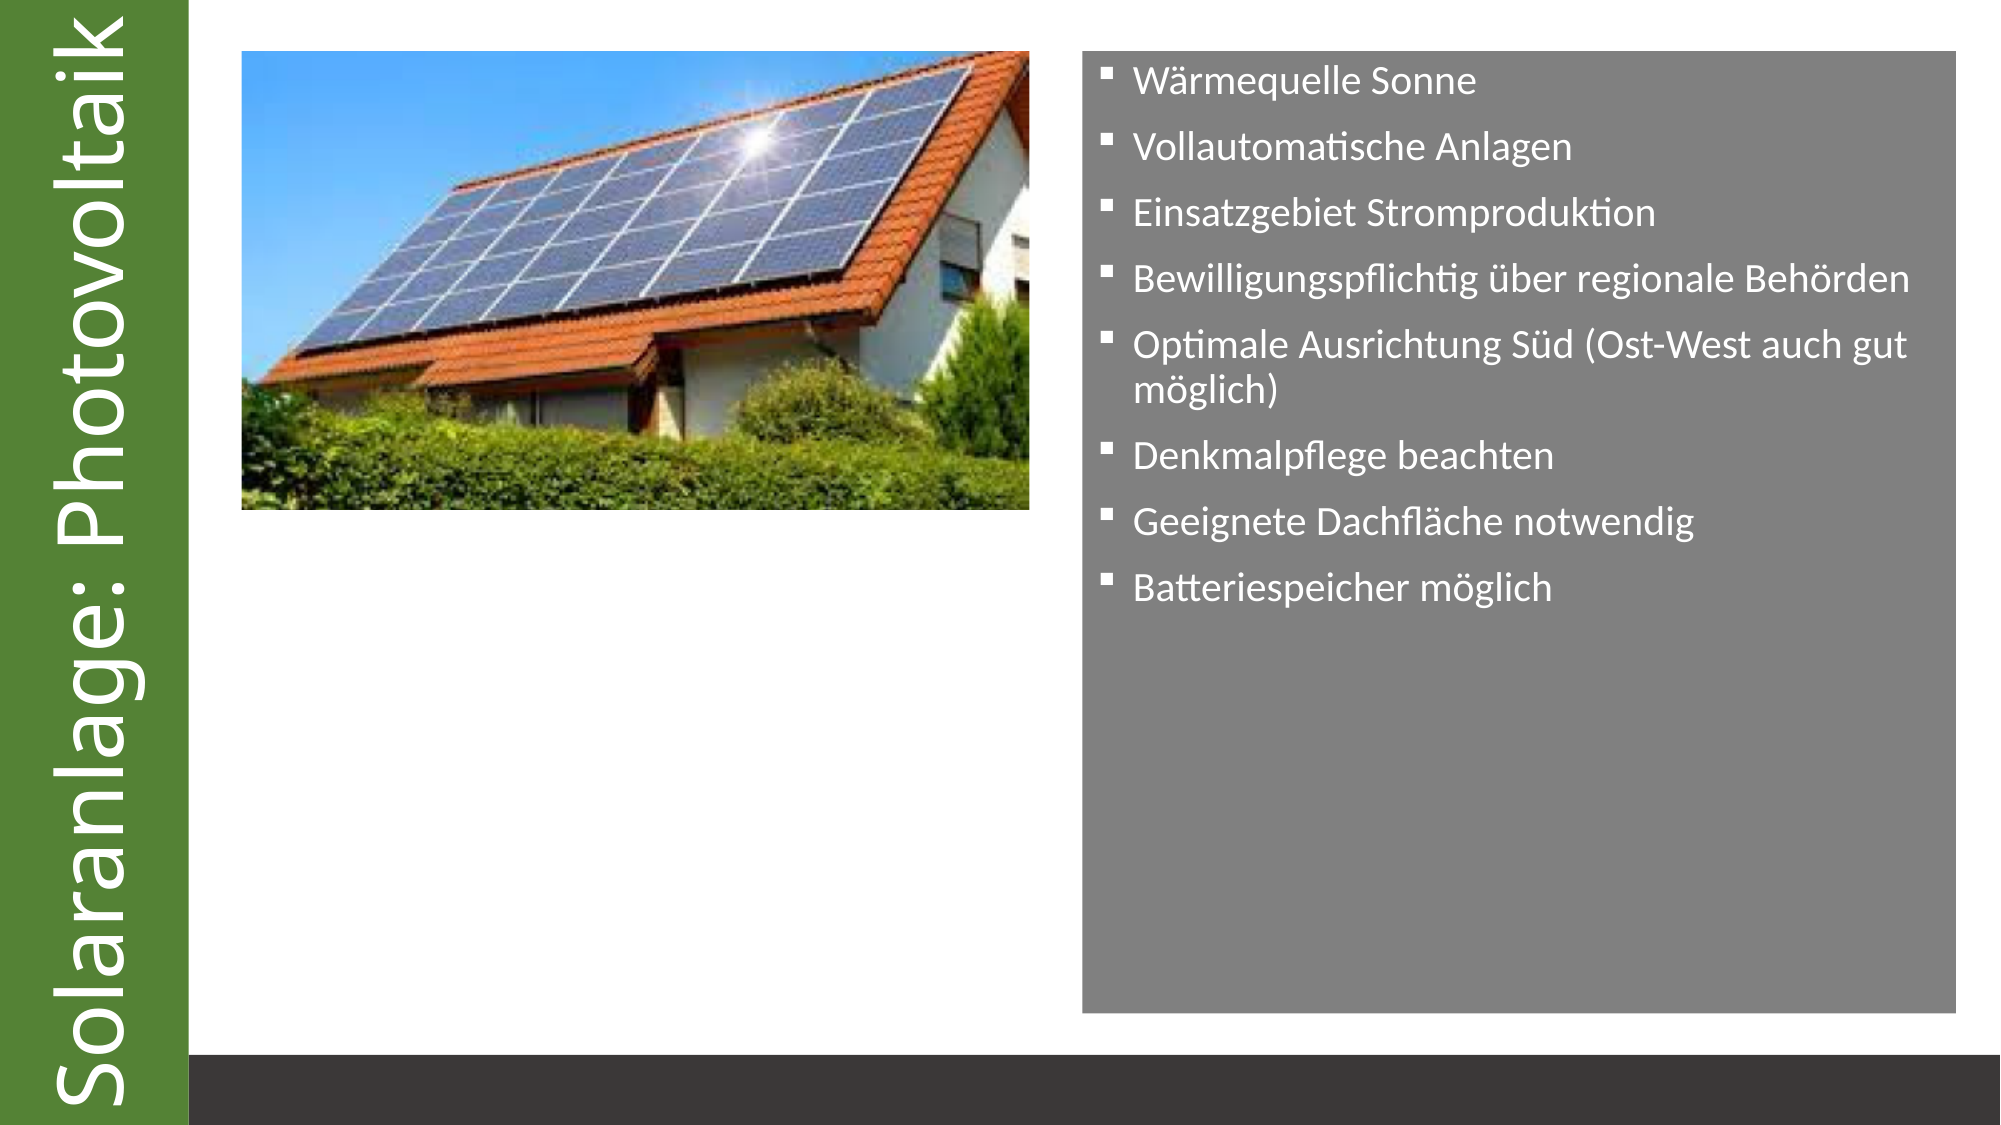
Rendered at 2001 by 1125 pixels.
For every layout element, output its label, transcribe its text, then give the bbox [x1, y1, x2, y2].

list Wärmequelle Sonne Vollautomatische Anlagen Einsatzgebiet Stromproduktion Bewilligungspflichtig über regionale Behörden Optimale Ausrichtung Süd (Ost-West auch gut möglich) Denkmalpflege beachten Geeignete Dachfläche notwendig Batteriespeicher möglich [1082, 51, 1956, 1014]
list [241, 51, 1030, 510]
title Solaranlage: Photovoltaik [0, 0, 189, 1125]
